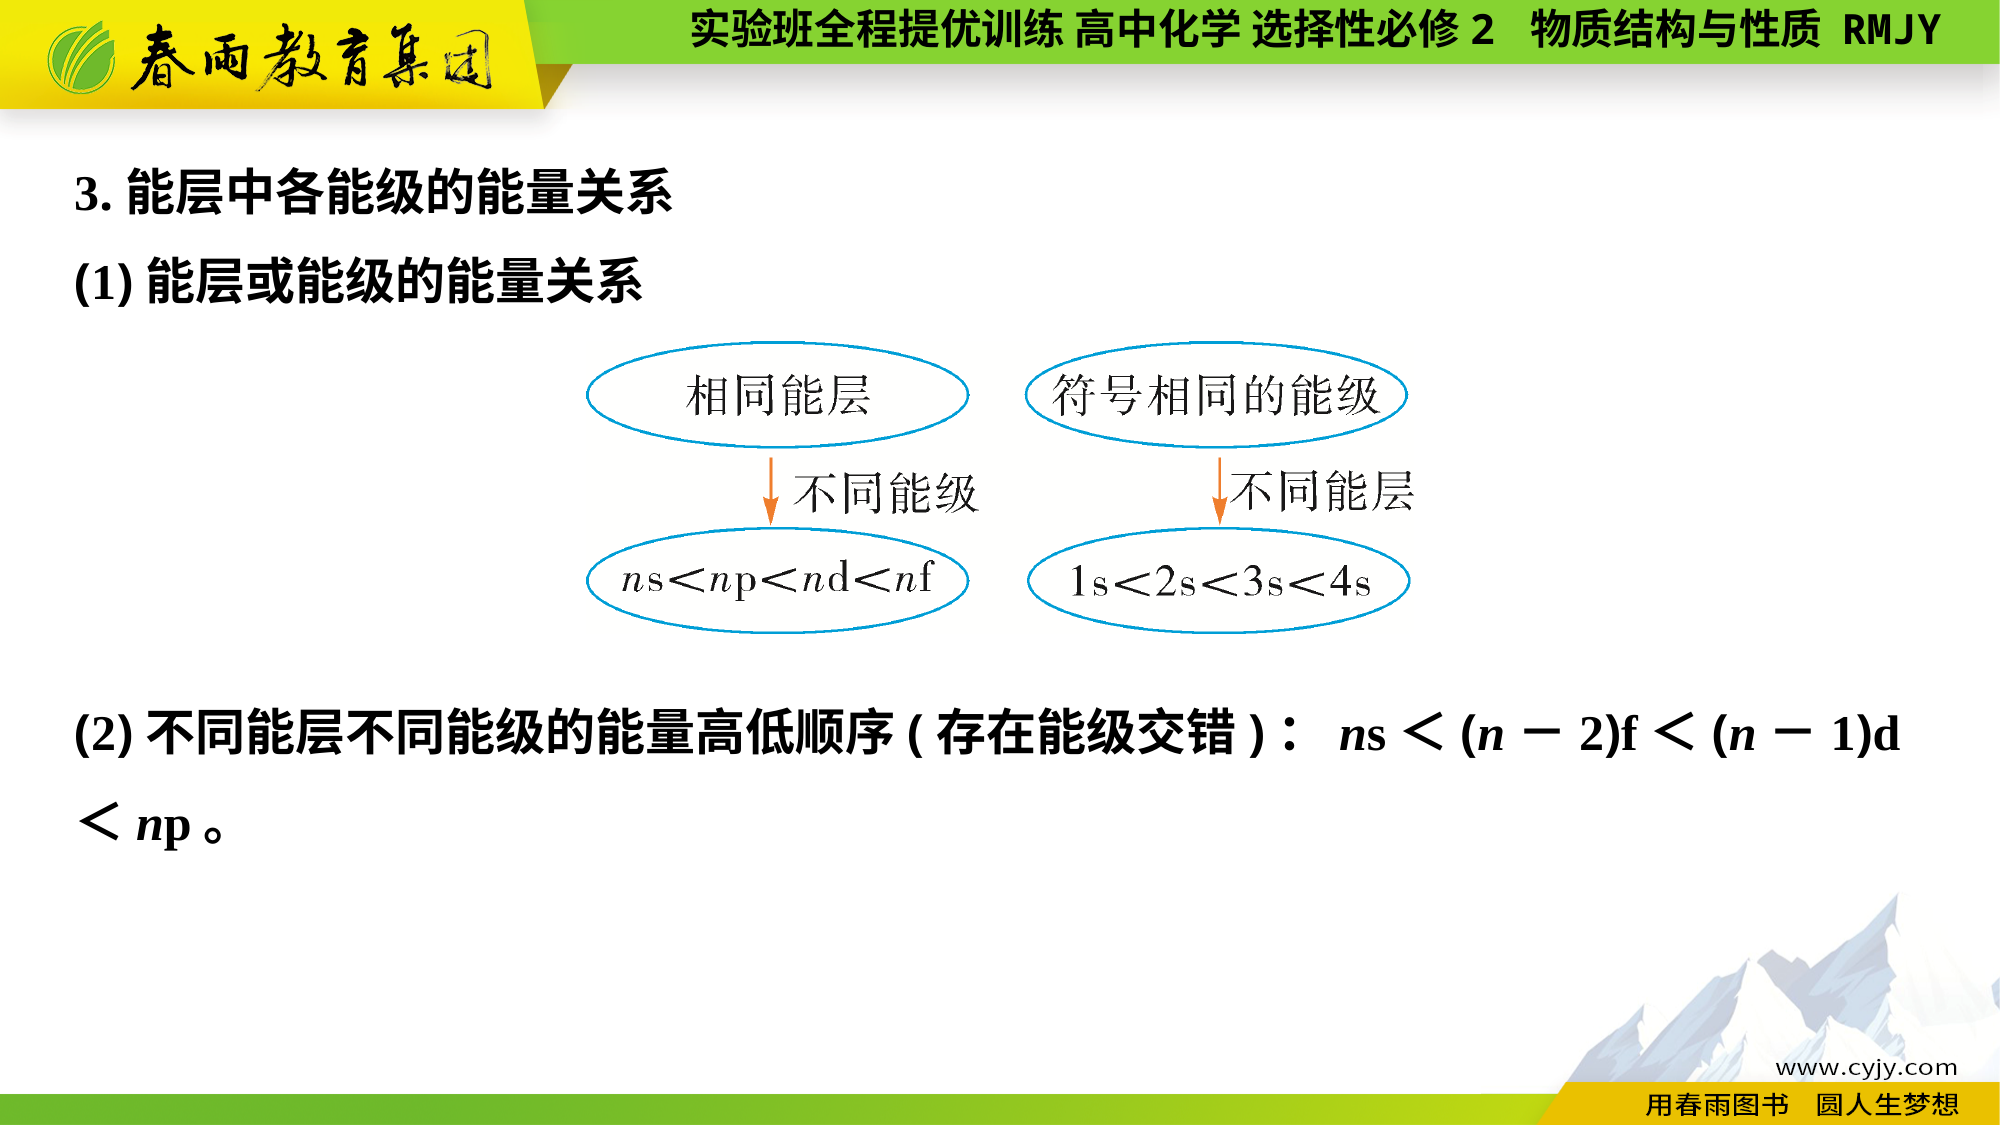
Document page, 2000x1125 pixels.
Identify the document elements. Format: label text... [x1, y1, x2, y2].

list 3.能层中各能级的能量关系 (1)能层或能级的能量关系 (2)不同能层不同能级的能量高低顺序(存在能级交错)：ns＜(n－2)f＜(n－1)d ＜np。 [59, 122, 1944, 865]
picture [0, 0, 2000, 1125]
